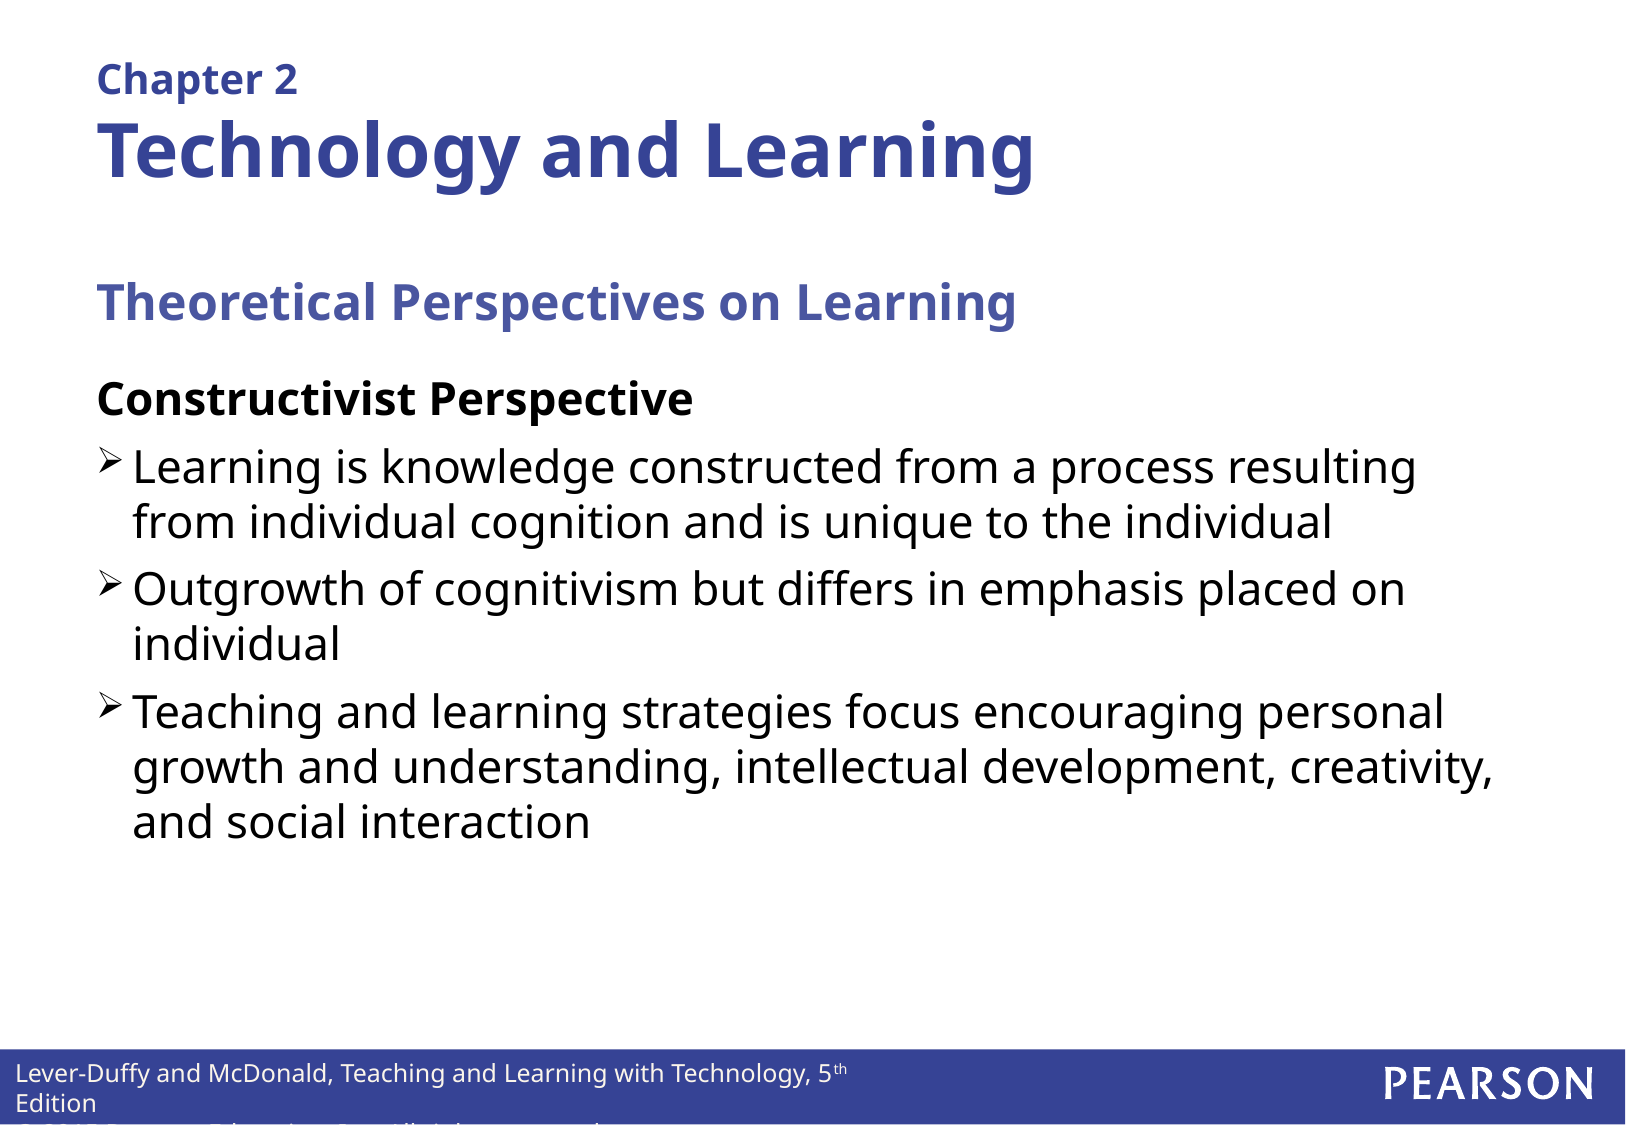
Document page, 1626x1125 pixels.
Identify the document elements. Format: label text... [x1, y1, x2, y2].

title Chapter 2 Technology and Learning [81, 45, 1544, 233]
list Theoretical Perspectives on Learning Constructivist Perspective Learning is knowledge constructed from a process resulting from individual cognition and is unique to the individual Outgrowth of cognitivism but differs in emphasis placed on individual Teaching and learning strategies focus encouraging personal growth and understanding, intellectual development, creativity, and social interaction [81, 262, 1544, 1005]
